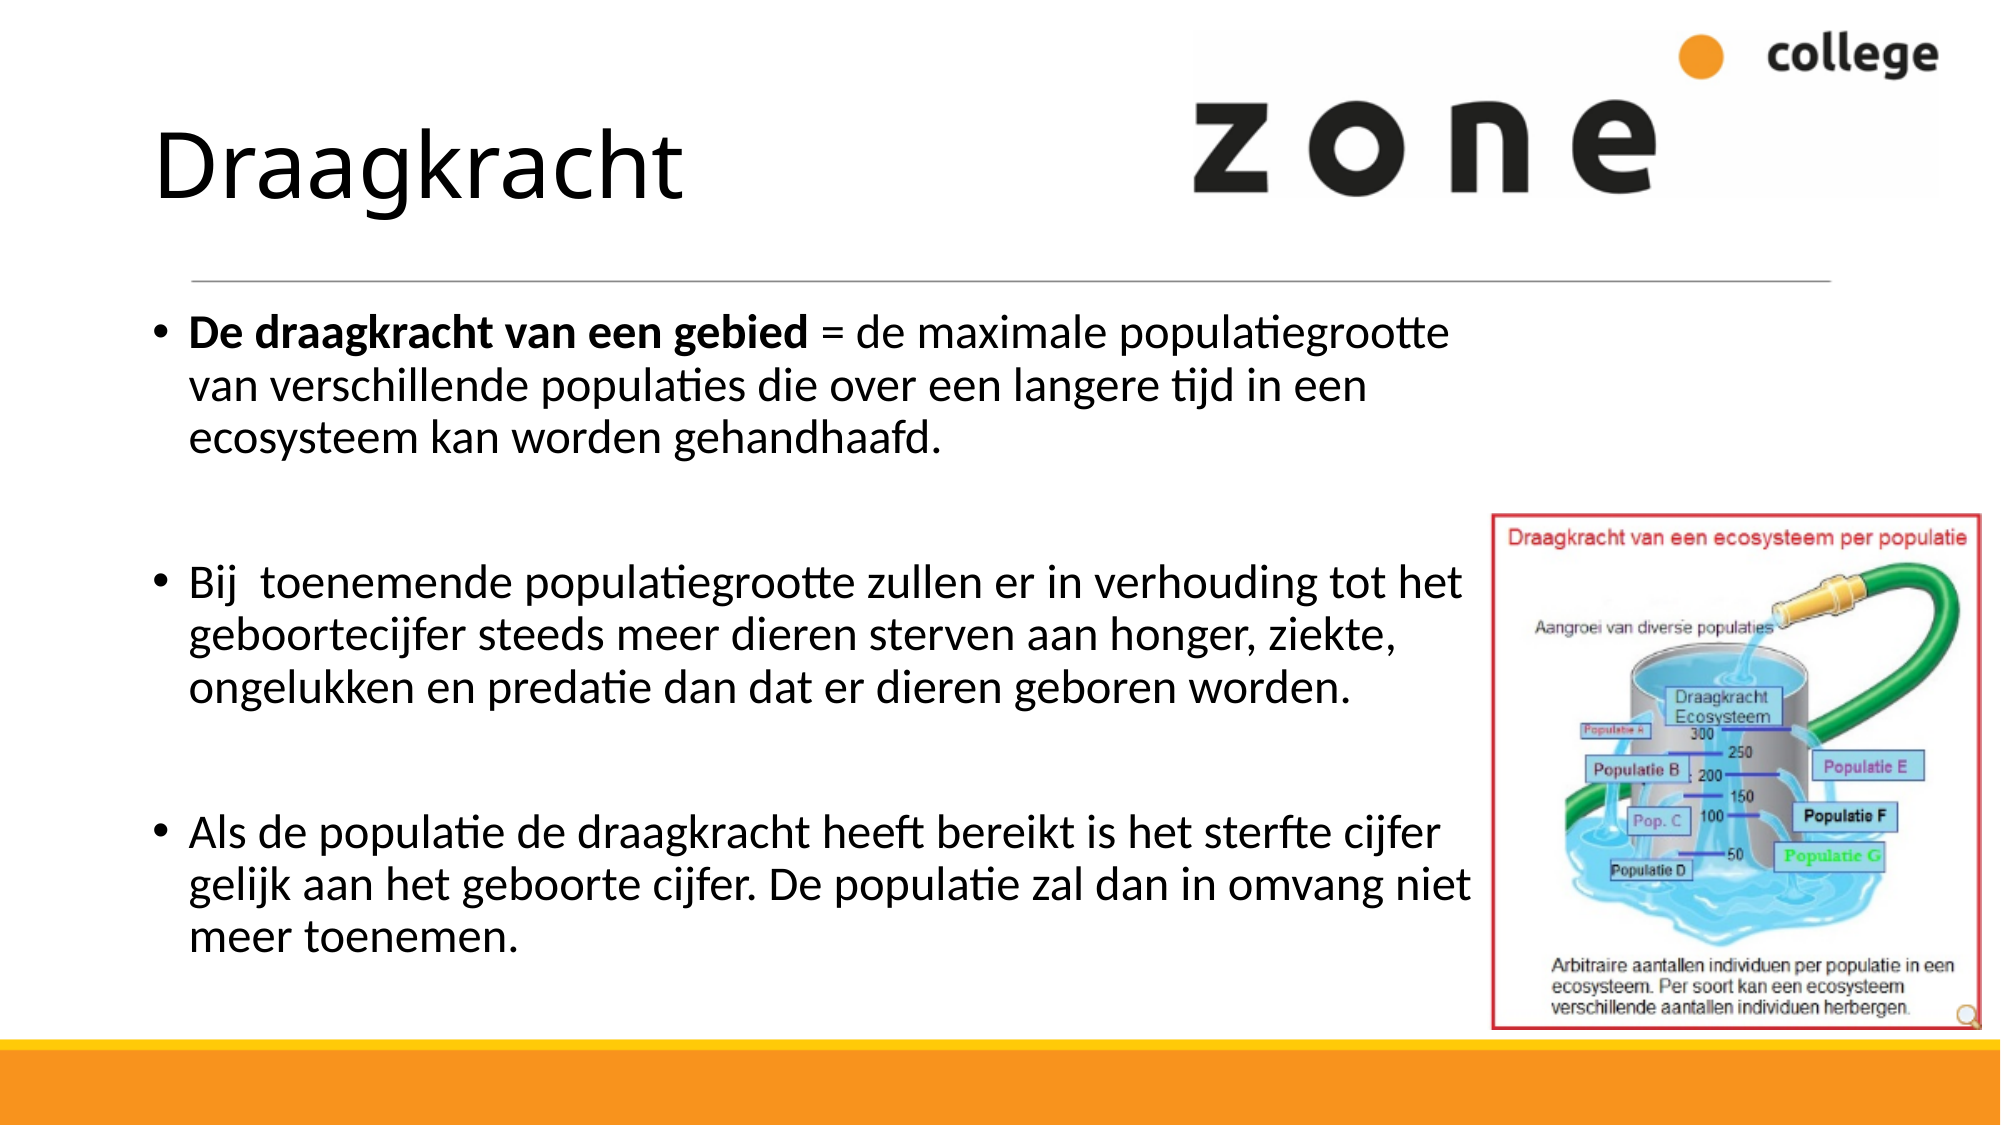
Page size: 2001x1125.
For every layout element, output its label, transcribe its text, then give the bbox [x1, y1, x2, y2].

picture [0, 0, 2001, 1125]
title Draagkracht [137, 59, 1863, 278]
list De draagkracht van een gebied = de maximale populatiegrootte van verschillende populaties die over een langere tijd in een ecosysteem kan worden gehandhaafd. Bij toenemende populatiegrootte zullen er in verhouding tot het geboortecijfer steeds meer dieren sterven aan honger, ziekte, ongelukken en predatie dan dat er dieren geboren worden. Als de populatie de draagkracht heeft bereikt is het sterfte cijfer gelijk aan het geboorte cijfer. De populatie zal dan in omvang niet meer toenemen. [137, 299, 1518, 1014]
